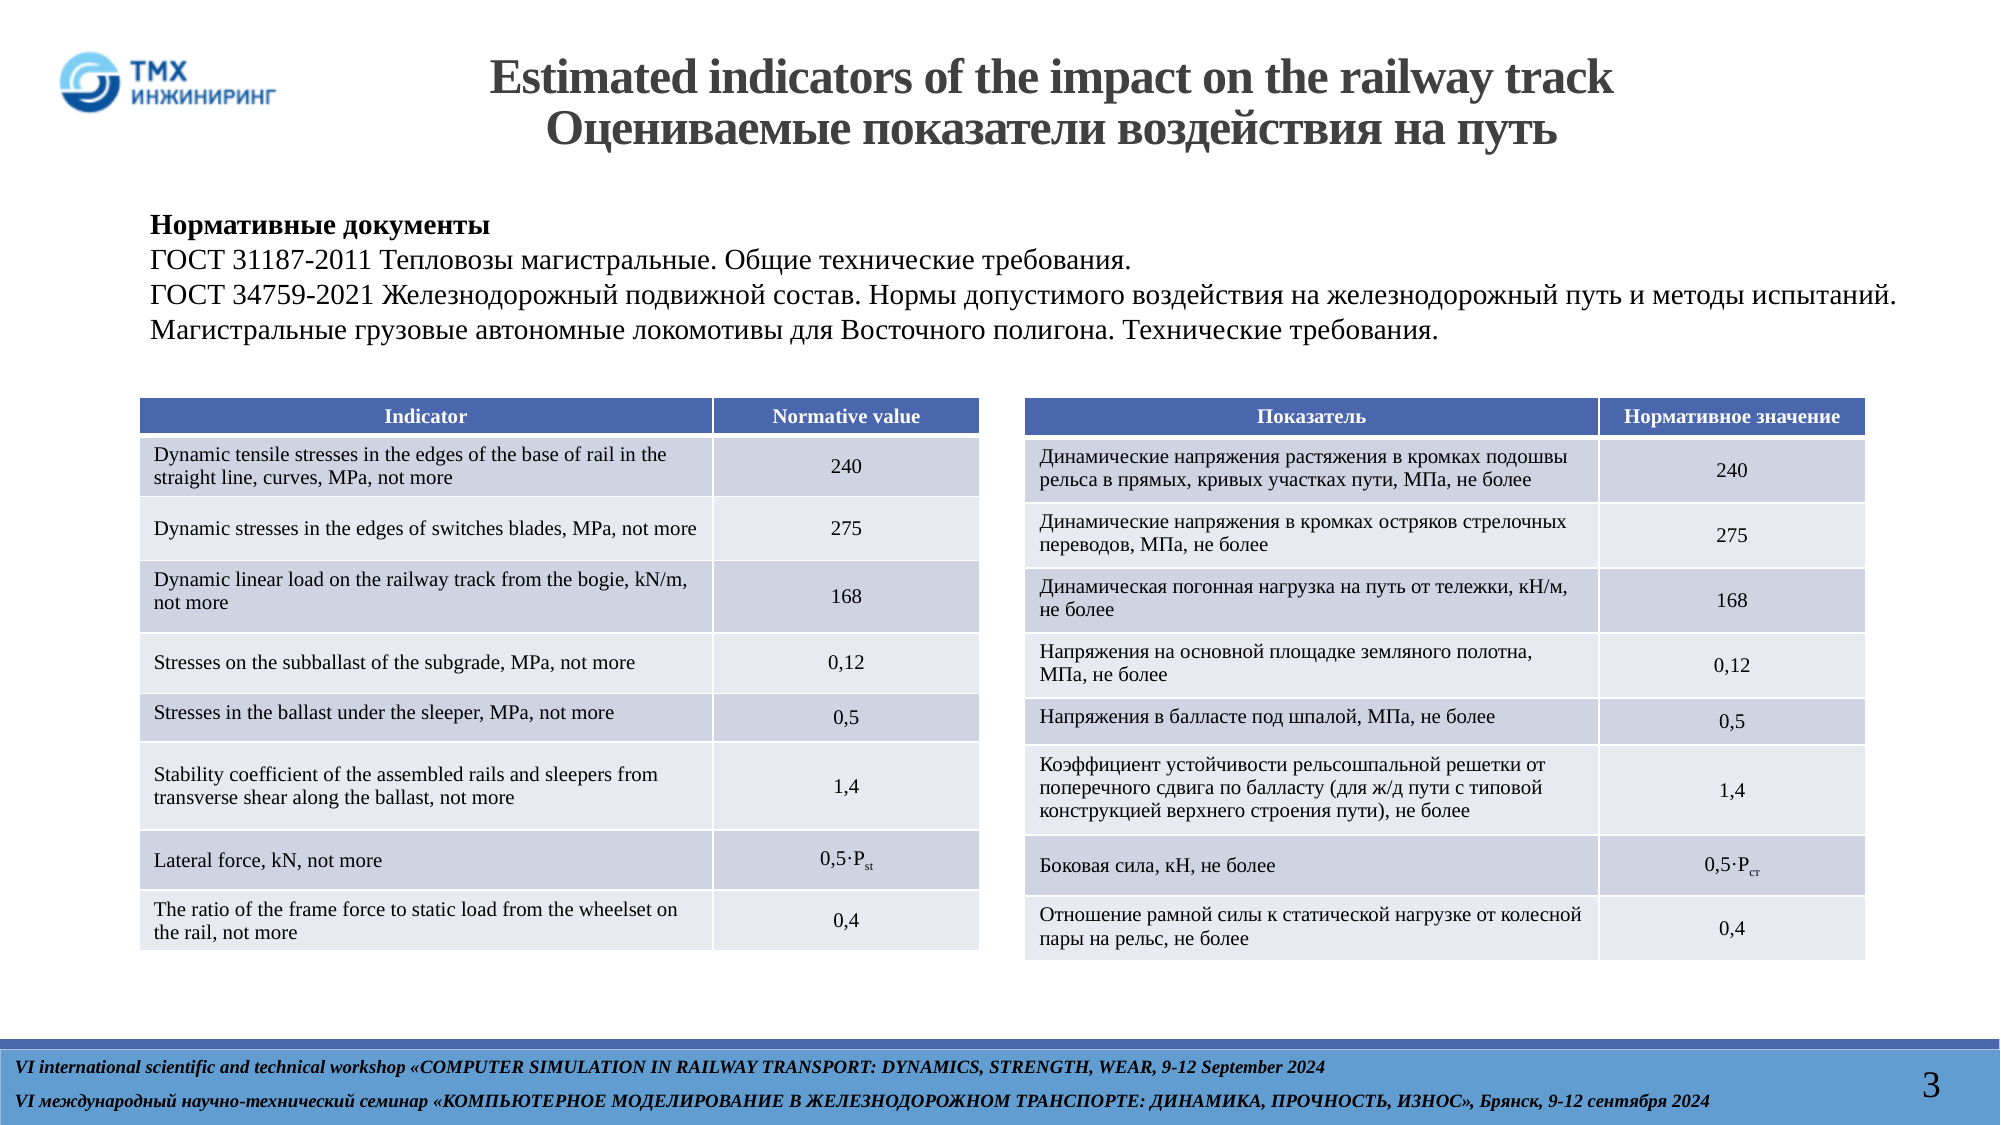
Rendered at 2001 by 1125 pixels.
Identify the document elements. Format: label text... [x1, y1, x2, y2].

text_box Нормативные документы ГОСТ 31187-2011 Тепловозы магистральные. Общие технические требования. ГОСТ 34759-2021 Железнодорожный подвижной состав. Нормы допустимого воздействия на железнодорожный путь и методы испытаний. Магистральные грузовые автономные локомотивы для Восточного полигона. Технические требования. [135, 173, 1914, 353]
table_cell Stability coefficient of the assembled rails and sleepers from transverse shear along the ballast, not more [140, 743, 712, 829]
table_cell Stresses on the subballast of the subgrade, MPa, not more [140, 634, 712, 693]
table_cell 275 [714, 497, 979, 560]
table_cell 168 [714, 561, 979, 632]
table_header Нормативное значение [1600, 398, 1865, 435]
table_header Indicator [140, 398, 712, 433]
table_cell 0,5 [714, 694, 979, 741]
table_cell Боковая сила, кН, не более [1025, 836, 1598, 895]
table_cell 0,5·Pst [714, 831, 979, 889]
title Estimated indicators of the impact on the railway track Оцениваемые показатели воздействия на путь [211, 33, 1892, 162]
table_cell 0,5 [1600, 699, 1865, 744]
table_cell 1,4 [1600, 746, 1865, 834]
table_cell Stresses in the ballast under the sleeper, MPa, not more [140, 694, 712, 741]
table_cell 275 [1600, 504, 1865, 567]
table_cell 0,12 [1600, 634, 1865, 697]
text_box 3 [1907, 1052, 1956, 1113]
table_cell 0,4 [1600, 897, 1865, 960]
table_cell Dynamic linear load on the railway track from the bogie, kN/m, not more [140, 561, 712, 632]
table_cell 0,4 [714, 891, 979, 950]
table_cell Динамические напряжения в кромках остряков стрелочных переводов, МПа, не более [1025, 504, 1598, 567]
table_cell Dynamic tensile stresses in the edges of the base of rail in the straight line, curves, MPa, not more [140, 438, 712, 496]
table_header Показатель [1025, 398, 1598, 435]
table_cell 0,12 [714, 634, 979, 693]
text_box VI international scientific and technical workshop «COMPUTER SIMULATION IN RAILWAY TRANSPORT: DYNAMICS, STRENGTH, WEAR, 9-12 September 2024 VI международный научно-технический семинар «КОМПЬЮТЕРНОЕ МОДЕЛИРОВАНИЕ В ЖЕЛЕЗНОДОРОЖНОМ ТРАНСПОРТЕ: ДИНАМИКА, ПРОЧНОСТЬ, ИЗНОС», Брянск, 9-12 сентября 2024 [0, 1047, 1775, 1119]
table_cell 1,4 [714, 743, 979, 829]
table_cell Коэффициент устойчивости рельсошпальной решетки от поперечного сдвига по балласту (для ж/д пути с типовой конструкцией верхнего строения пути), не более [1025, 746, 1598, 834]
table_cell Отношение рамной силы к статической нагрузке от колесной пары на рельс, не более [1025, 897, 1598, 960]
table_cell Динамическая погонная нагрузка на путь от тележки, кН/м, не более [1025, 569, 1598, 632]
table_cell 240 [714, 438, 979, 496]
table_cell 240 [1600, 440, 1865, 502]
table_cell Напряжения в балласте под шпалой, МПа, не более [1025, 699, 1598, 744]
table_cell Lateral force, kN, not more [140, 831, 712, 889]
table_cell Dynamic stresses in the edges of switches blades, MPa, not more [140, 497, 712, 560]
table_cell The ratio of the frame force to static load from the wheelset on the rail, not more [140, 891, 712, 950]
table_cell Динамические напряжения растяжения в кромках подошвы рельса в прямых, кривых участках пути, МПа, не более [1025, 440, 1598, 502]
table_cell 0,5·Pст [1600, 836, 1865, 895]
table_cell Напряжения на основной площадке земляного полотна, МПа, не более [1025, 634, 1598, 697]
picture [53, 46, 307, 119]
table_cell 168 [1600, 569, 1865, 632]
table_header Normative value [714, 398, 979, 433]
